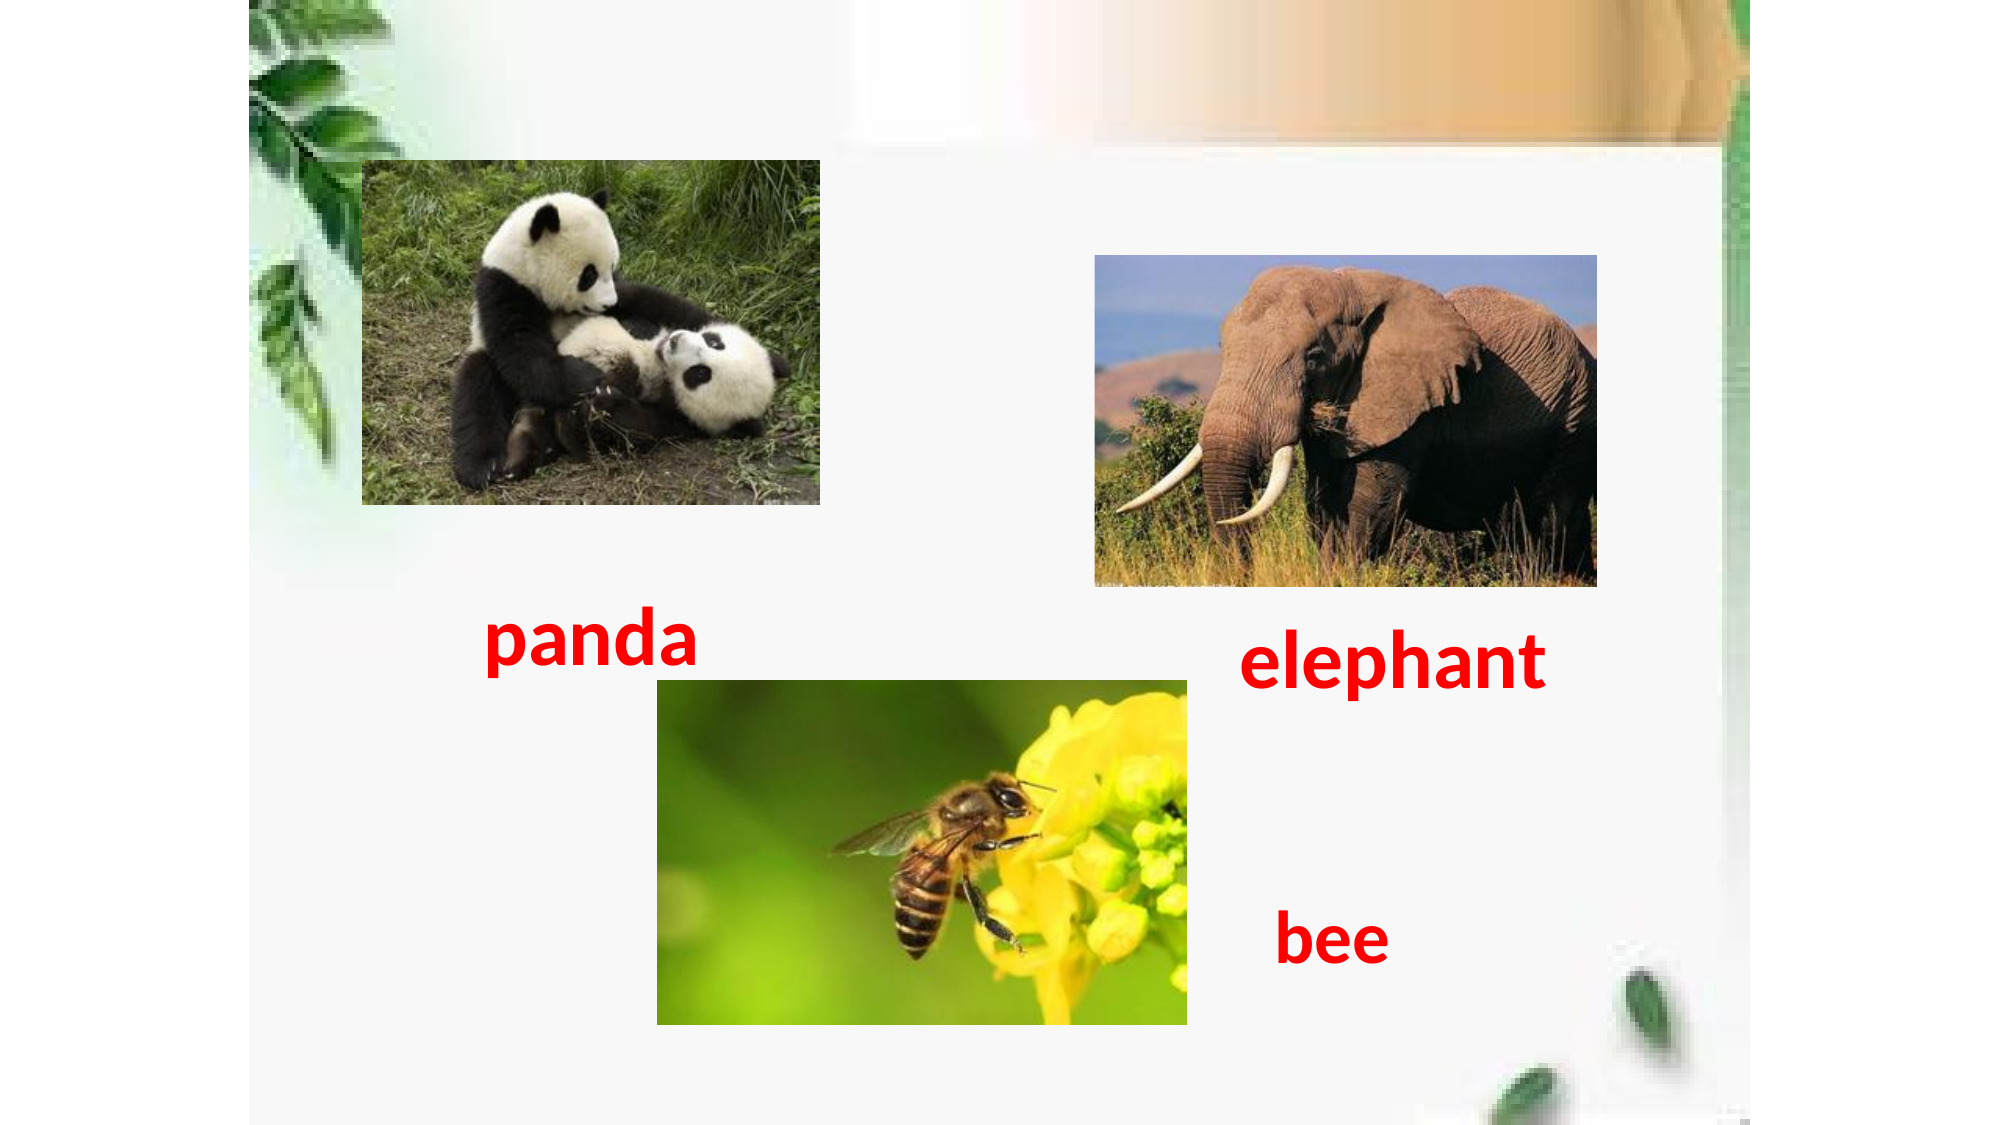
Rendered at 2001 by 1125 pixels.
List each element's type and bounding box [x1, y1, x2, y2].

picture [249, 0, 1750, 1125]
